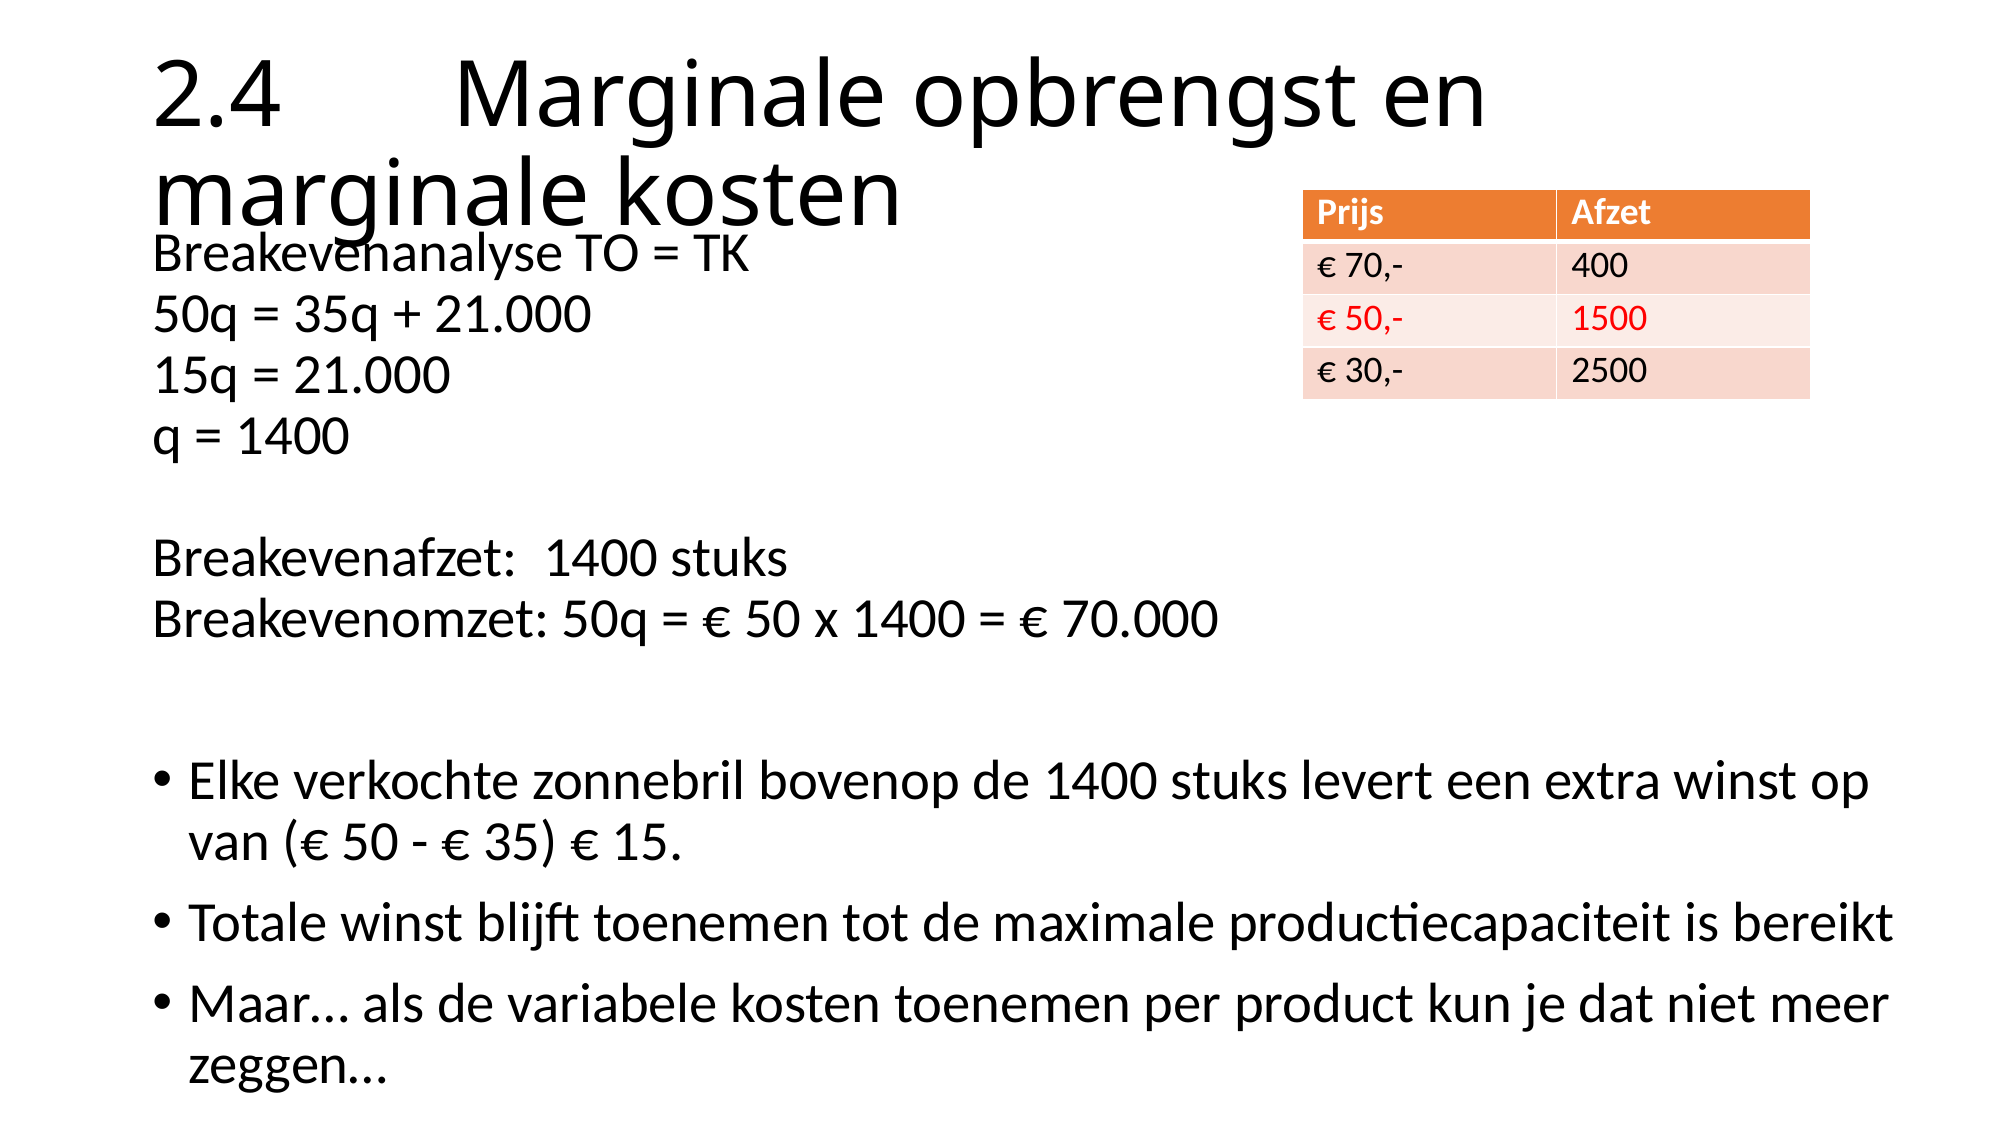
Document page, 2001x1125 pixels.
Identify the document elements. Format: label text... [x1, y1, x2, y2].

table_cell 2500 [1557, 348, 1810, 399]
table_cell 400 [1557, 244, 1810, 294]
table_cell € 30,- [1303, 348, 1556, 399]
list Breakevenanalyse TO = TK 50q = 35q + 21.000 15q = 21.000 q = 1400 Breakevenafzet: 1400 stuks Breakevenomzet: 50q = € 50 x 1400 = € 70.000 Elke verkochte zonnebril bovenop de 1400 stuks levert een extra winst op van (€ 50 - € 35) € 15. Totale winst blijft toenemen tot de maximale productiecapaciteit is bereikt Maar… als de variabele kosten toenemen per product kun je dat niet meer zeggen… [137, 215, 1950, 1114]
title 2.4 Marginale opbrengst en marginale kosten [137, 37, 1863, 215]
table_cell 1500 [1557, 295, 1810, 346]
table_header Afzet [1557, 190, 1810, 239]
table_header Prijs [1303, 190, 1556, 239]
table_cell € 70,- [1303, 244, 1556, 294]
table_cell € 50,- [1303, 295, 1556, 346]
